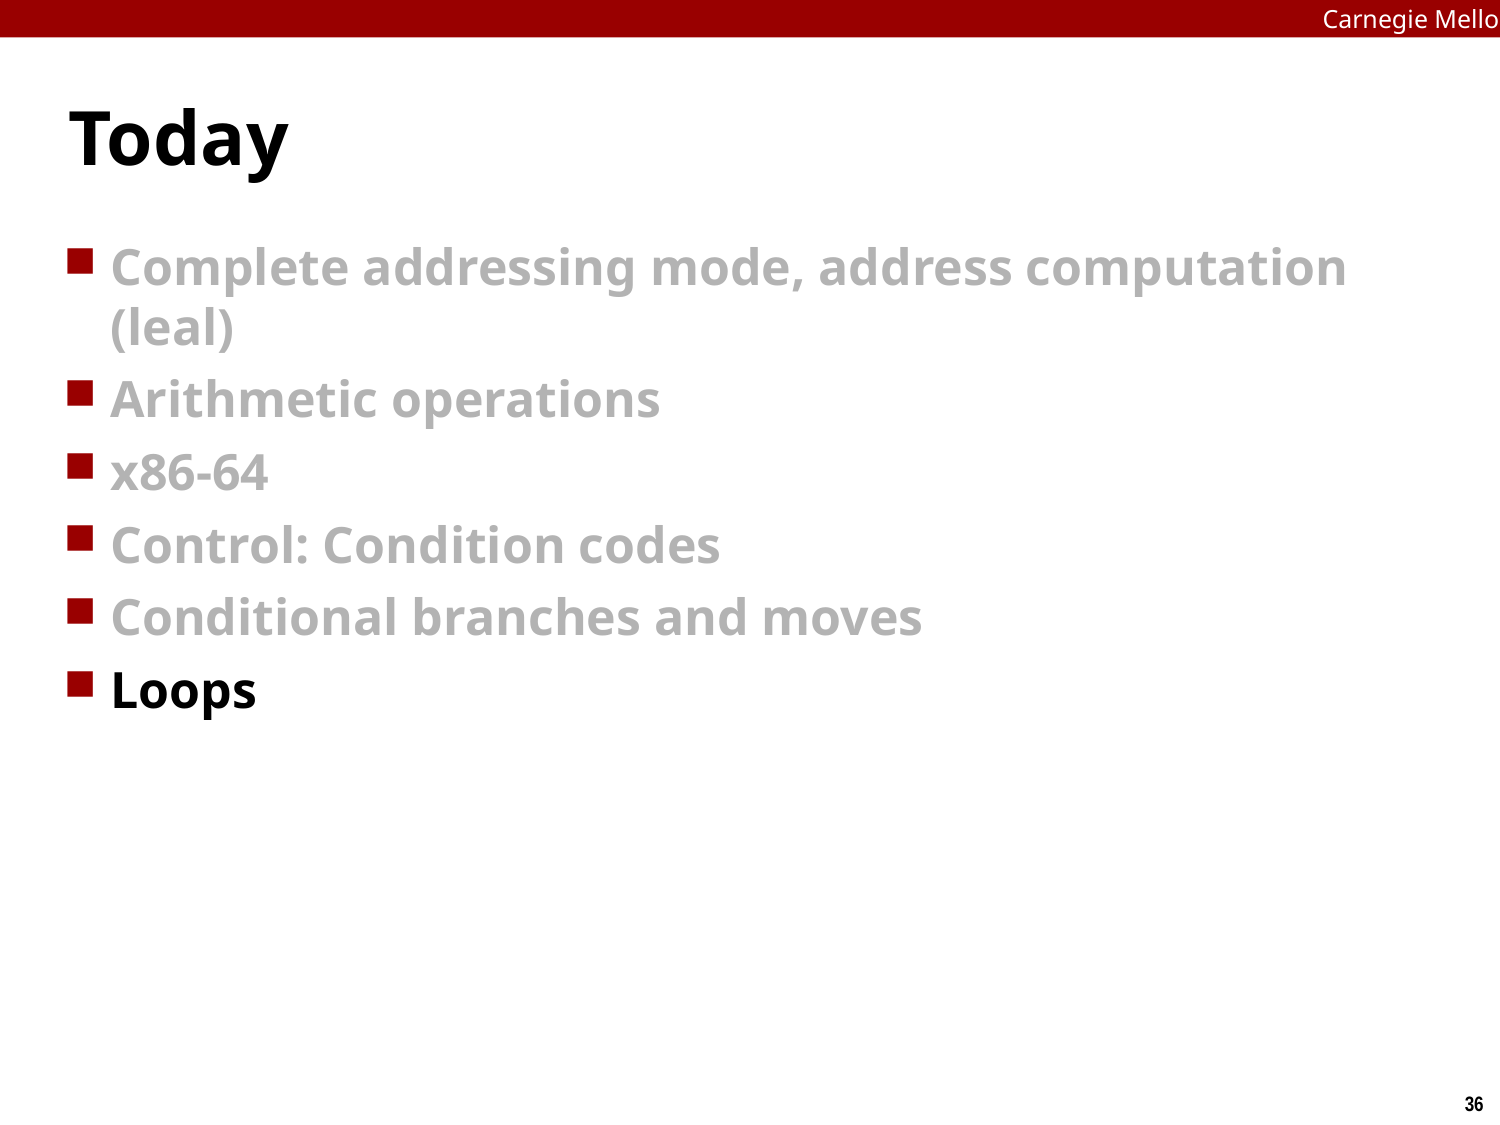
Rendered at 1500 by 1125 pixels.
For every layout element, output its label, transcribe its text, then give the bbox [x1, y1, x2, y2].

list Complete addressing mode, address computation (leal) Arithmetic operations x86-64 Control: Condition codes Conditional branches and moves Loops [62, 228, 1438, 1122]
text_box [0, 0, 1500, 38]
text_box Carnegie Mellon [1322, 3, 1500, 33]
title Today [62, 41, 1438, 228]
